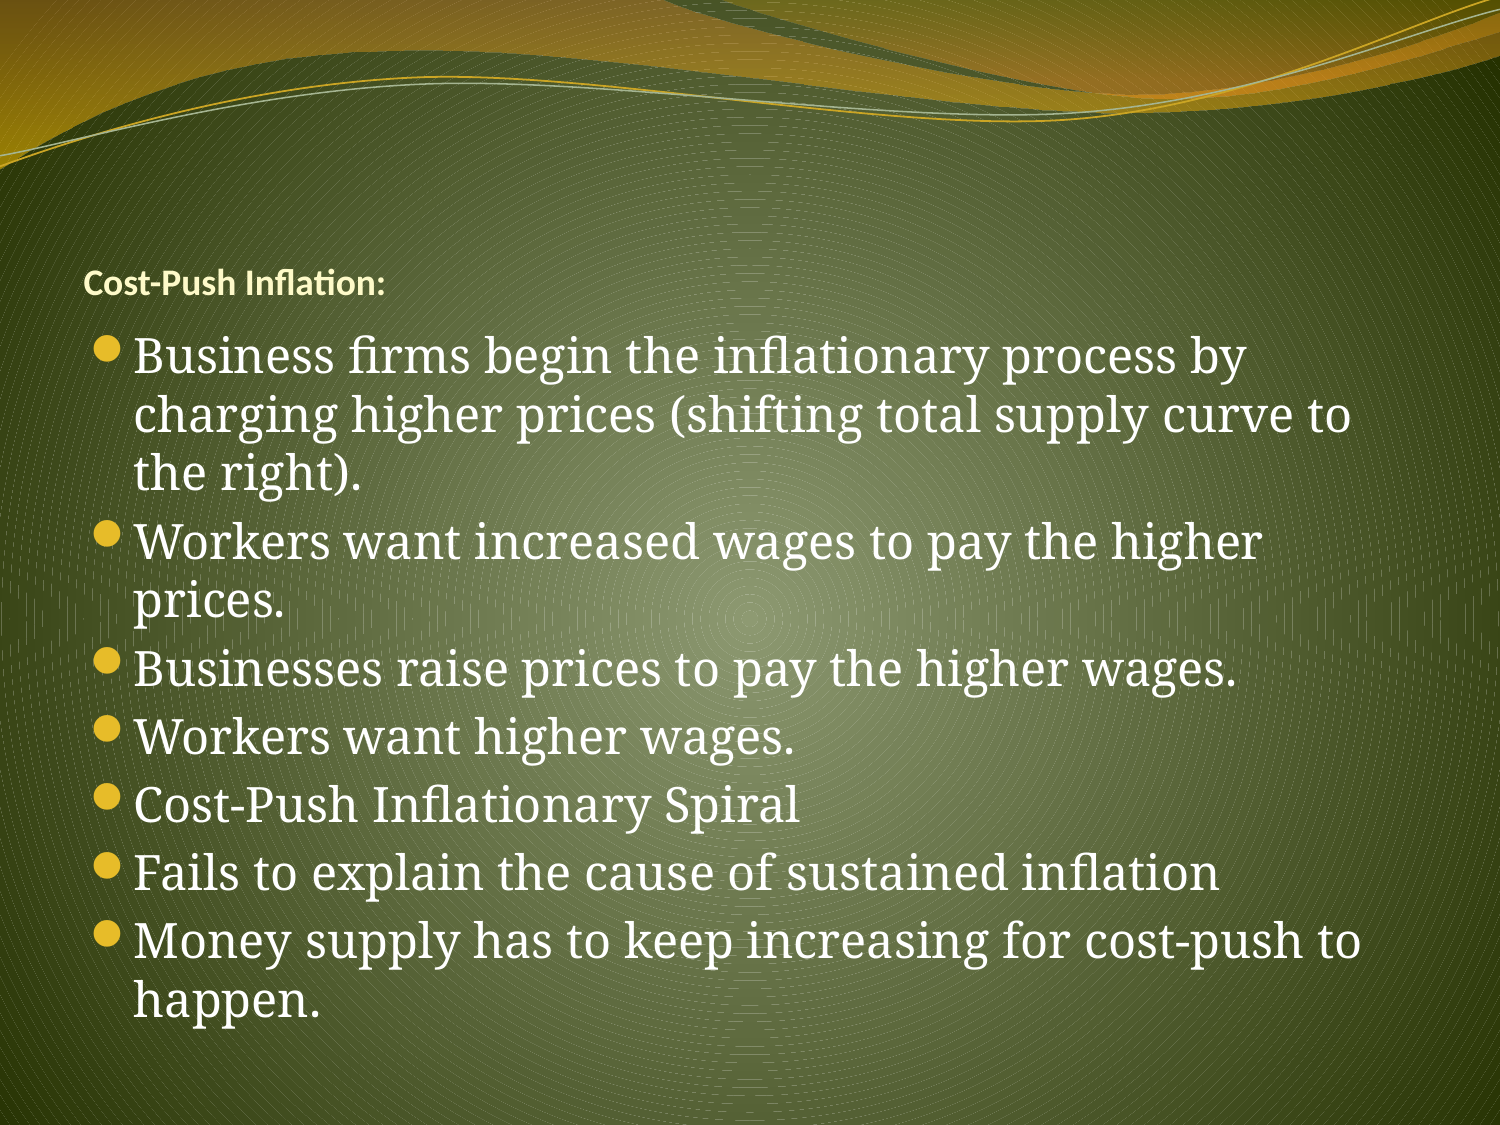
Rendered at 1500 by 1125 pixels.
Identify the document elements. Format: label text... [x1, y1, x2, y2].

title Cost-Push Inflation: [75, 115, 1425, 303]
list Business firms begin the inflationary process by charging higher prices (shifting total supply curve to the right). Workers want increased wages to pay the higher prices. Businesses raise prices to pay the higher wages. Workers want higher wages. Cost-Push Inflationary Spiral Fails to explain the cause of sustained inflation Money supply has to keep increasing for cost-push to happen. [75, 317, 1425, 1038]
